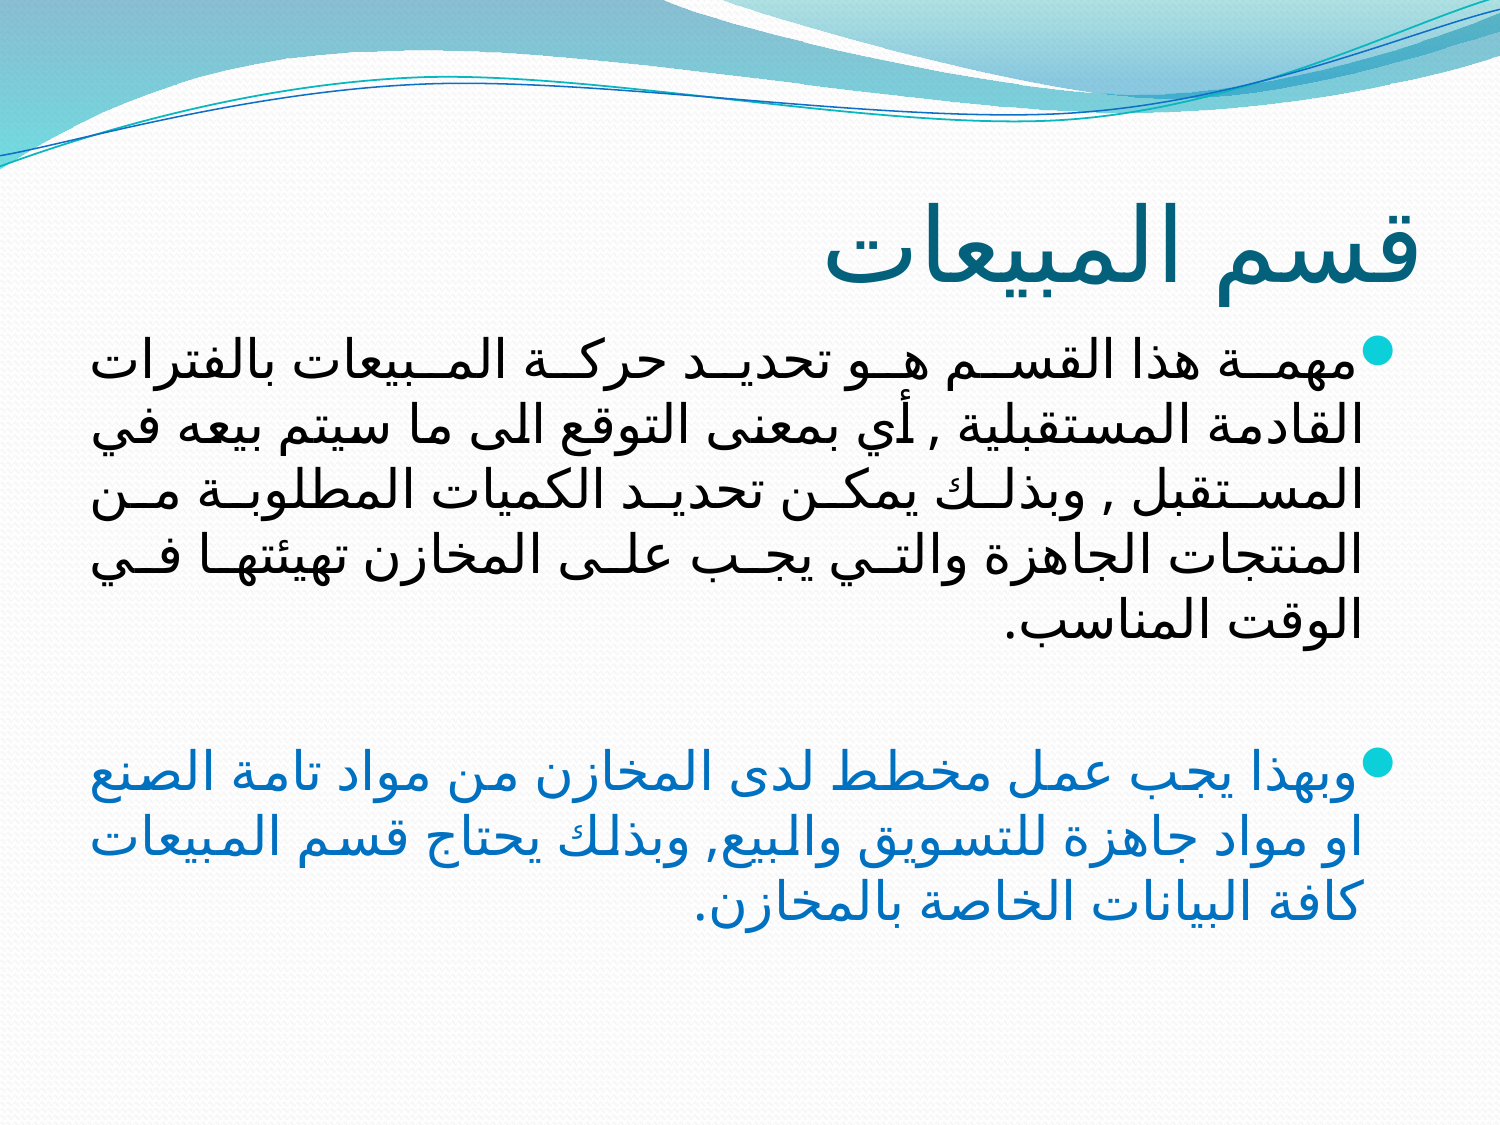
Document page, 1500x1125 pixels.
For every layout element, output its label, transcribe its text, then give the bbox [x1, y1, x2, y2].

list مهمة هذا القسم هو تحديد حركة المبيعات بالفترات القادمة المستقبلية , أي بمعنى التوقع الى ما سيتم بيعه في المستقبل , وبذلك يمكن تحديد الكميات المطلوبة من المنتجات الجاهزة والتي يجب على المخازن تهيئتها في الوقت المناسب. وبهذا يجب عمل مخطط لدى المخازن من مواد تامة الصنع او مواد جاهزة للتسويق والبيع, وبذلك يحتاج قسم المبيعات كافة البيانات الخاصة بالمخازن. [75, 317, 1425, 1038]
title قسم المبيعات [75, 115, 1425, 303]
